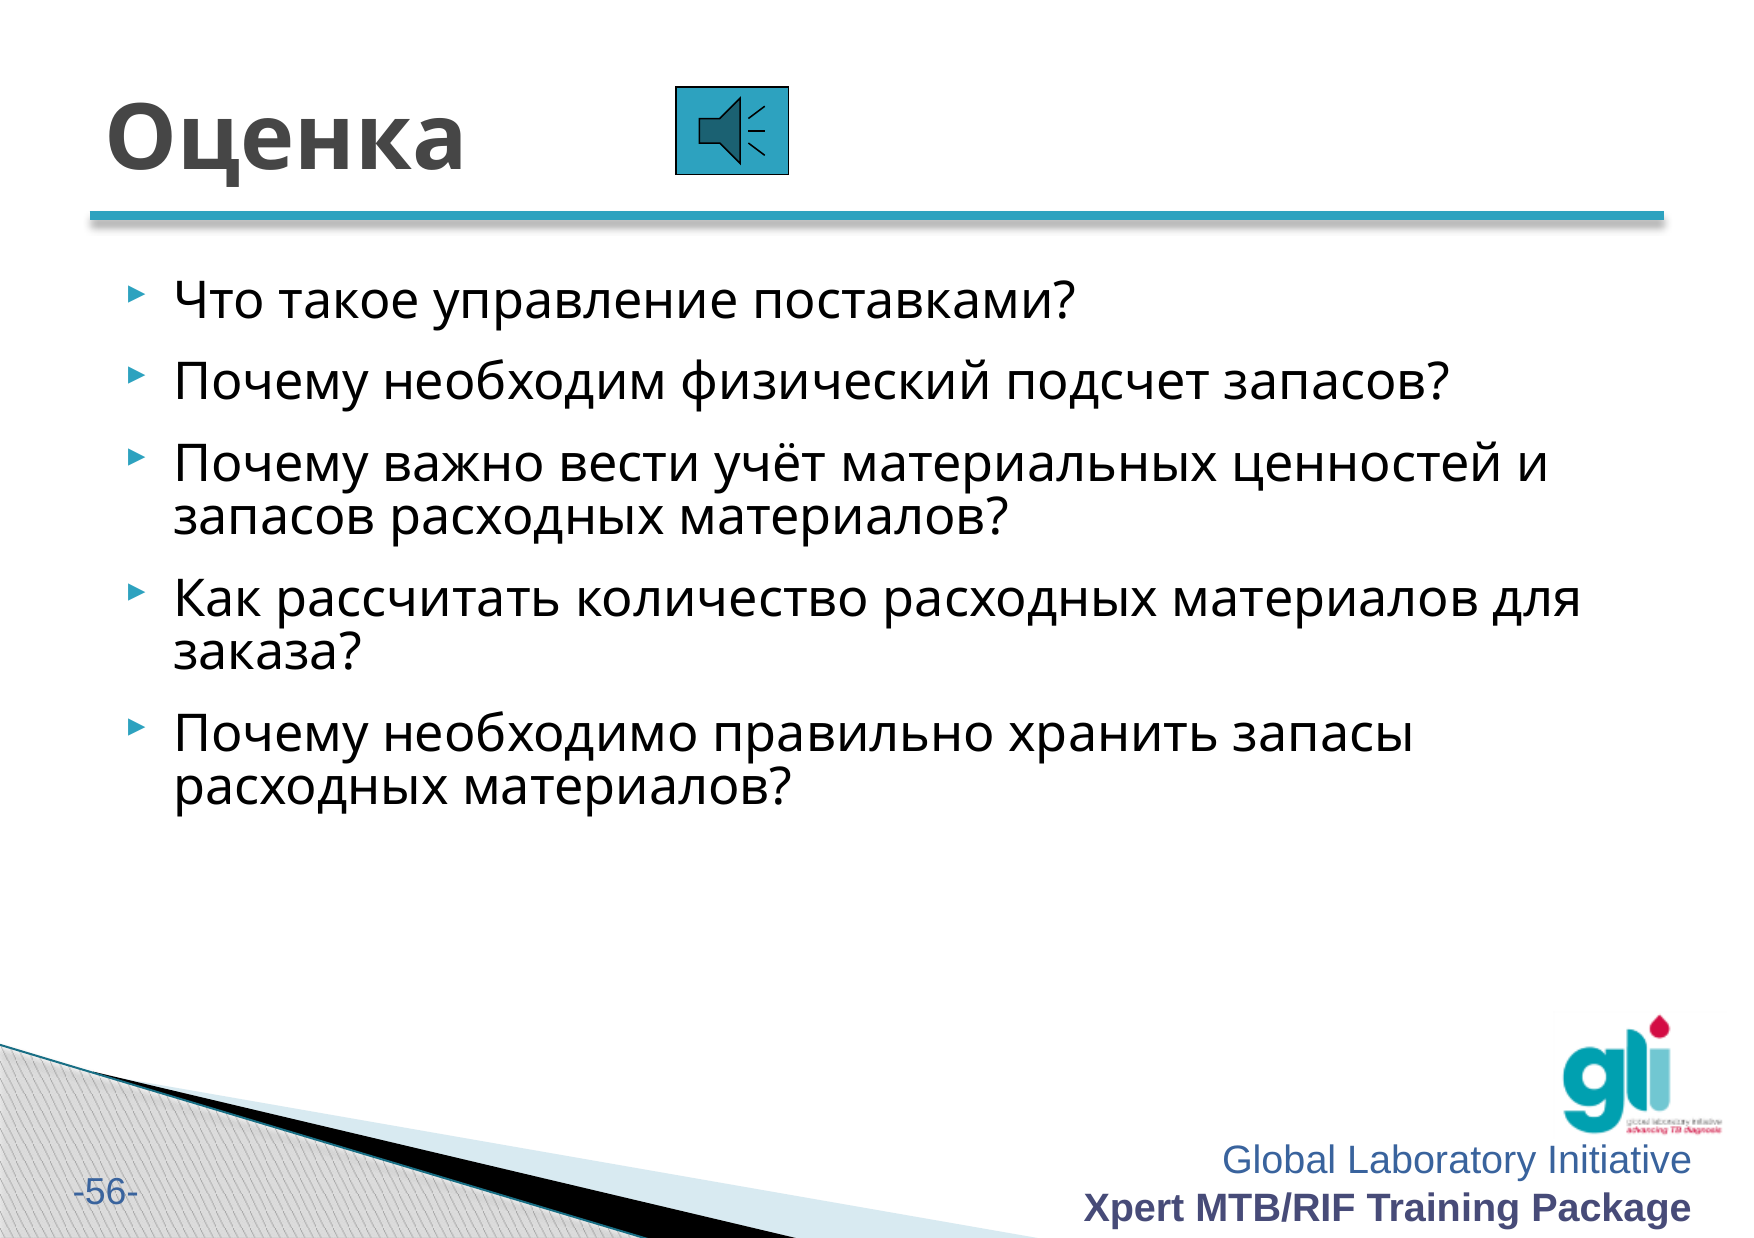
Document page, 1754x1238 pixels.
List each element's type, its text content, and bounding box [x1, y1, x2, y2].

title Оценка [87, 49, 1666, 216]
picture [1553, 1011, 1727, 1139]
list Что такое управление поставками? Почему необходим физический подсчет запасов? Почему важно вести учёт материальных ценностей и запасов расходных материалов? Как рассчитать количество расходных материалов для заказа? Почему необходимо правильно хранить запасы расходных материалов? [87, 267, 1666, 996]
text_box [675, 87, 789, 175]
